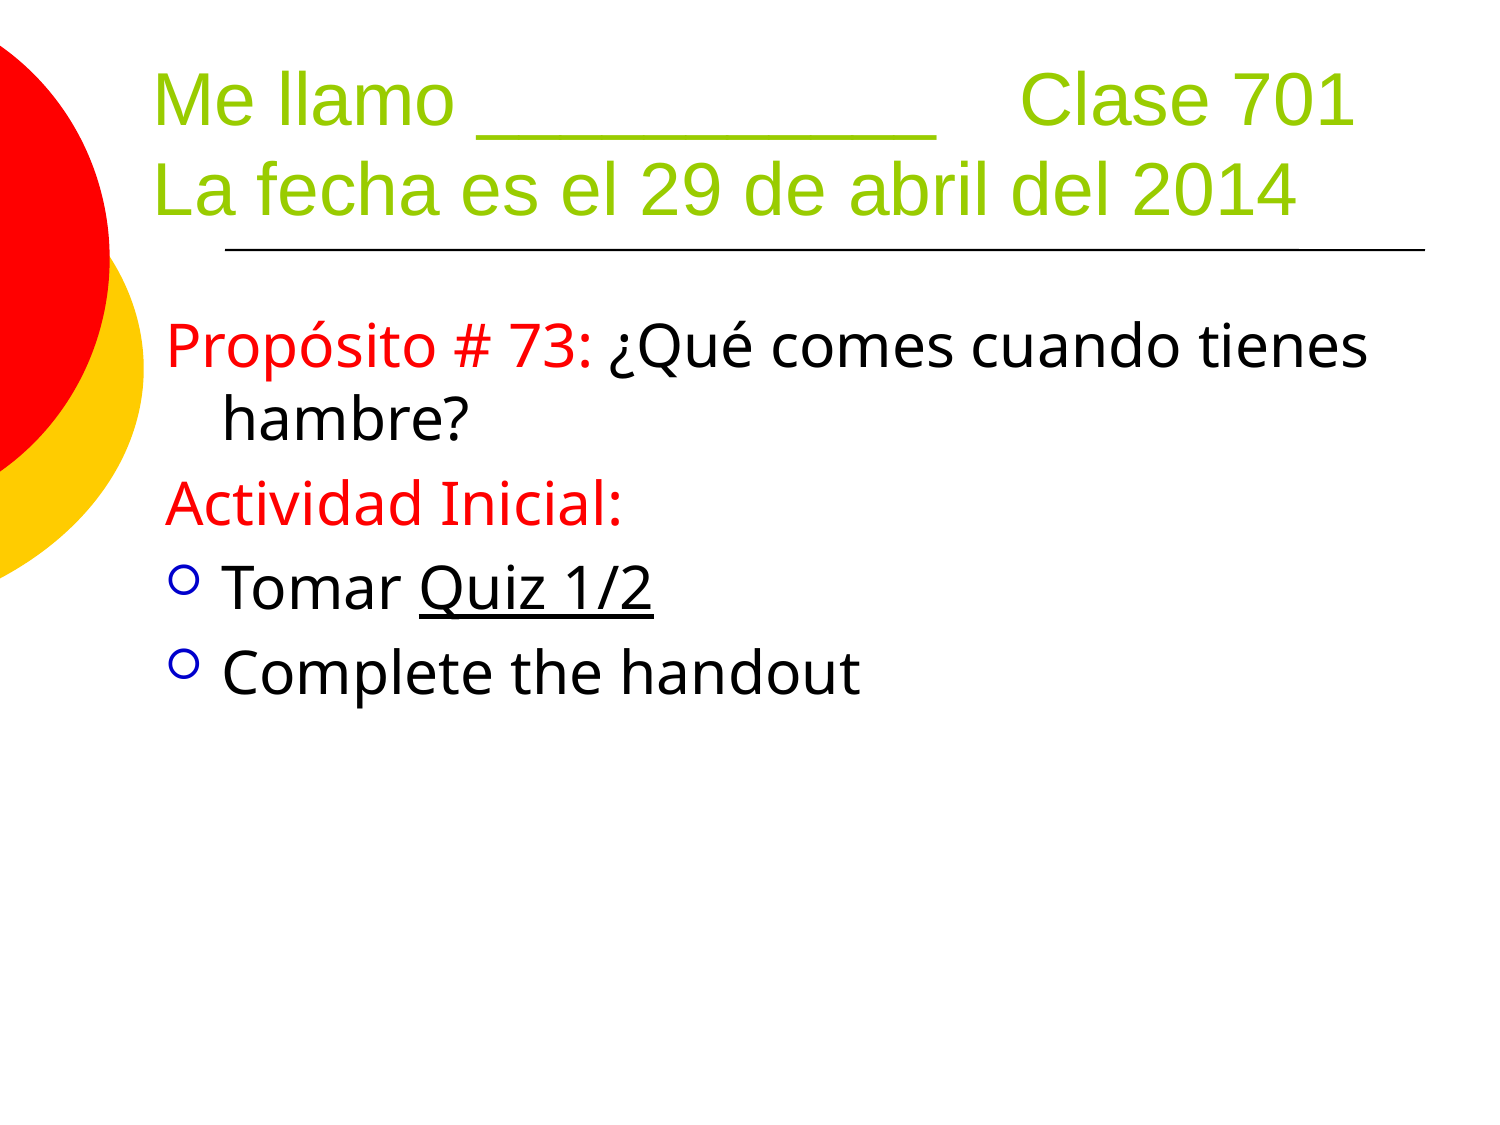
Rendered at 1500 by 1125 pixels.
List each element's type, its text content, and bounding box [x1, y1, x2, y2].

list Propósito # 73: ¿Qué comes cuando tienes hambre? Actividad Inicial: Tomar Quiz 1/2 Complete the handout [150, 299, 1500, 1025]
title Me llamo ___________ Clase 701 La fecha es el 29 de abril del 2014 [137, 50, 1450, 238]
